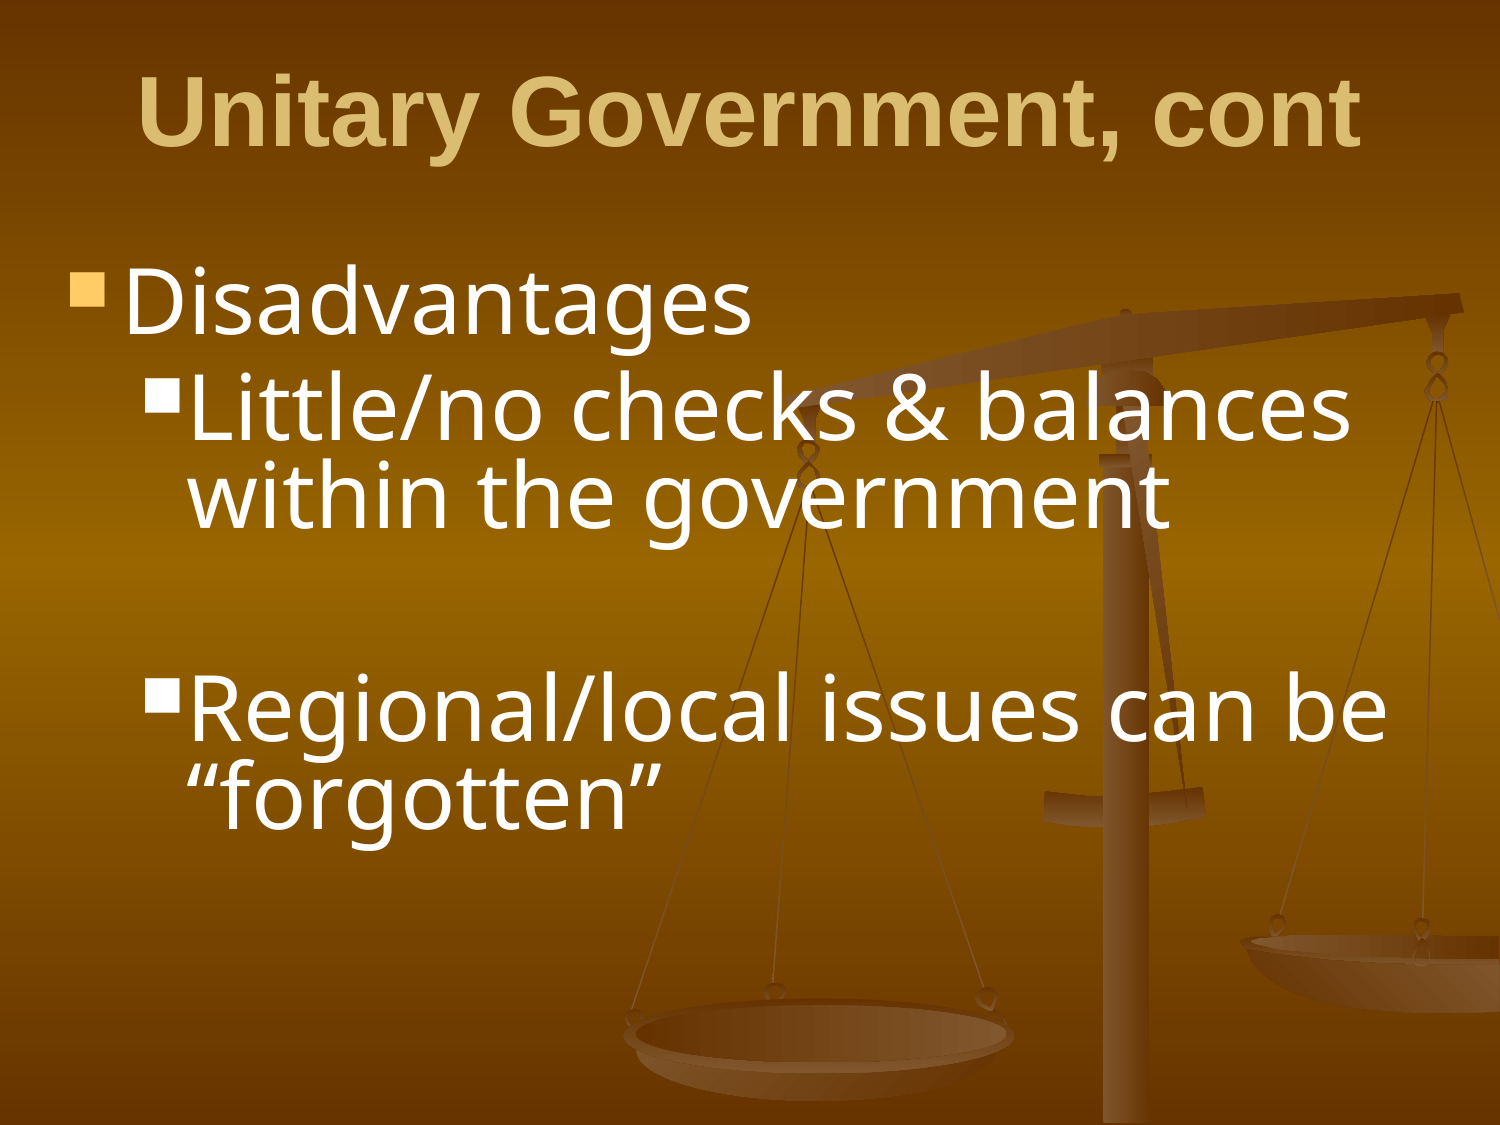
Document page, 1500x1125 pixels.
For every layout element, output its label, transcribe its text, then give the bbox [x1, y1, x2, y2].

list Disadvantages Little/no checks & balances within the government Regional/local issues can be “forgotten” [49, 256, 1451, 1001]
title Unitary Government, cont [74, 12, 1426, 201]
